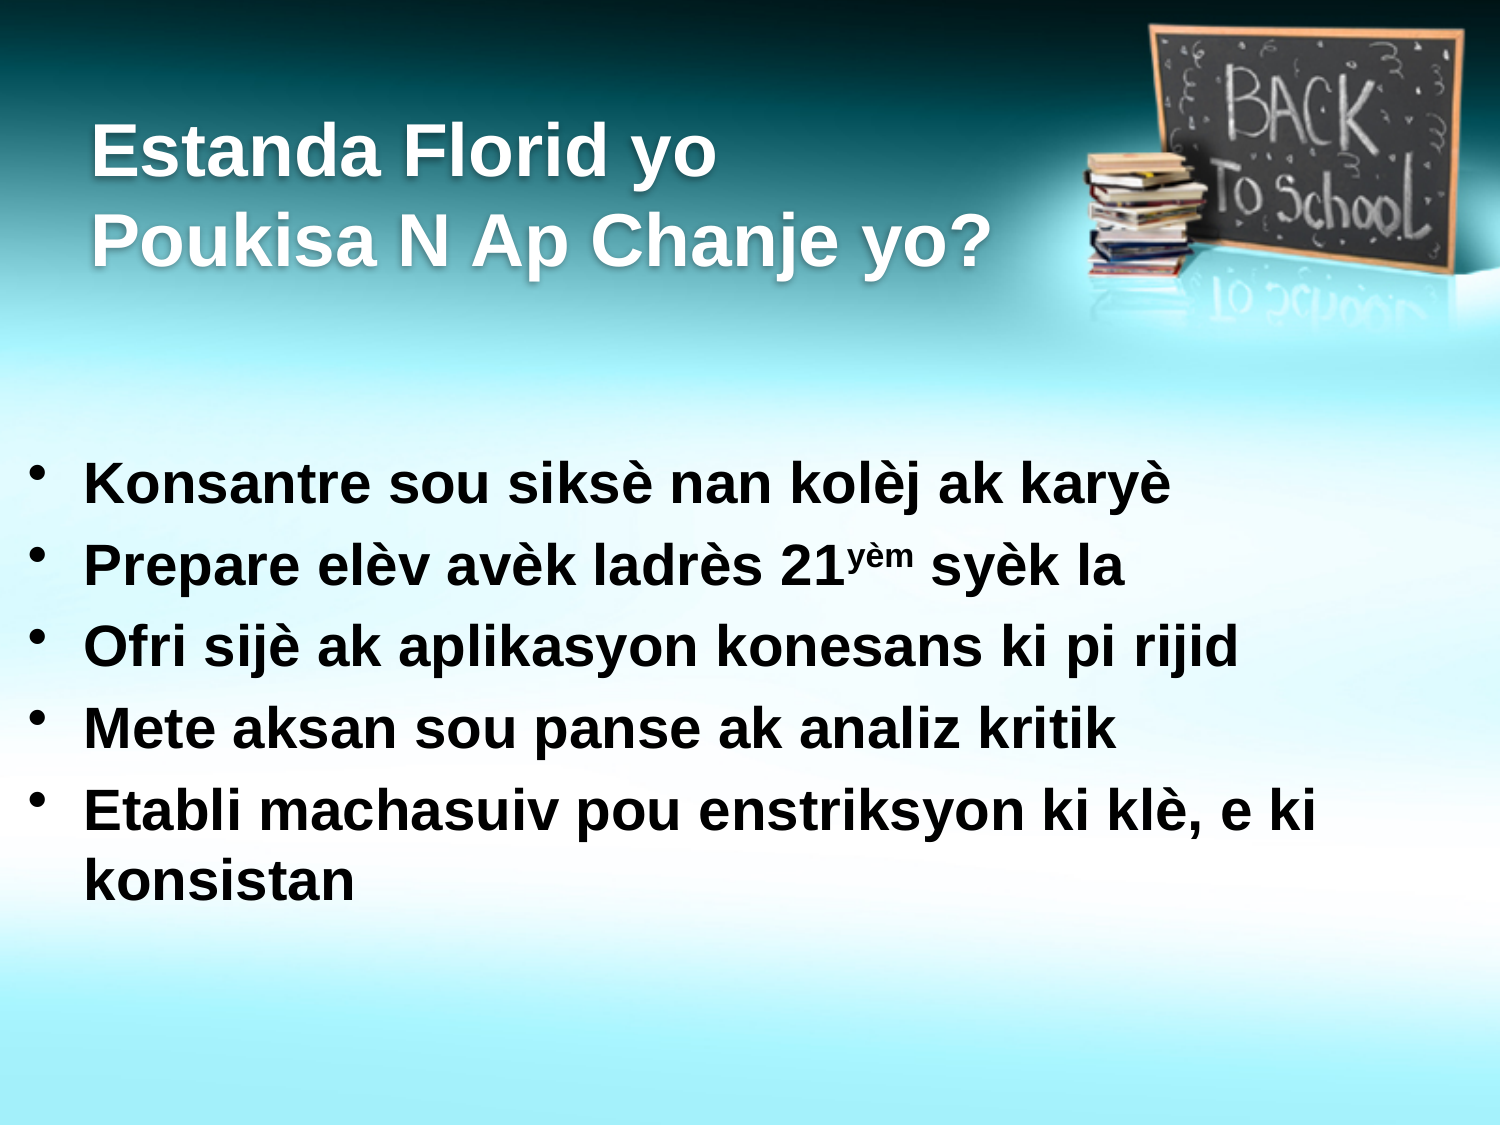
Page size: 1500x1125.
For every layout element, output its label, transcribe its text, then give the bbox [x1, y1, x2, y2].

picture [0, 0, 1500, 1125]
title Estanda Florid yo Poukisa N Ap Chanje yo? [75, 45, 1113, 338]
list Konsantre sou siksè nan kolèj ak karyè Prepare elèv avèk ladrès 21yèm syèk la Ofri sijè ak aplikasyon konesans ki pi rijid Mete aksan sou panse ak analiz kritik Etabli machasuiv pou enstriksyon ki klè, e ki konsistan [12, 437, 1500, 1075]
